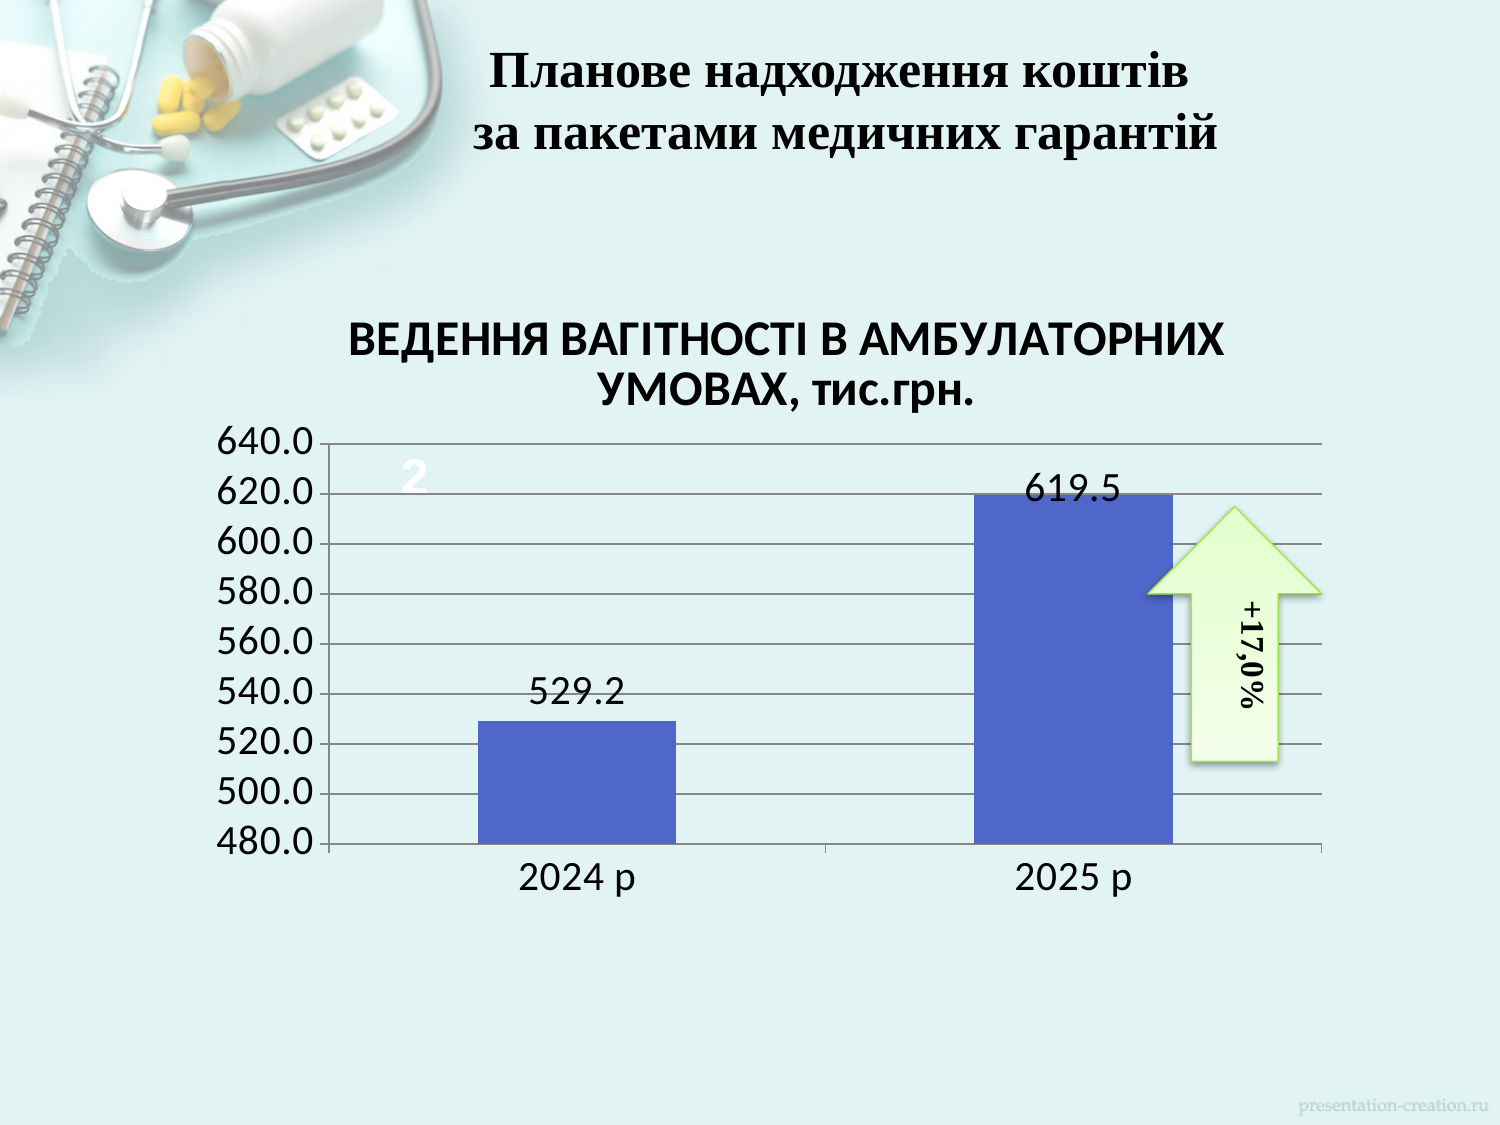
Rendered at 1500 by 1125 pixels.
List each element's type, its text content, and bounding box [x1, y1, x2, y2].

text_box Планове надходження коштів за пакетами медичних гарантій [324, 45, 1368, 150]
chart [100, 302, 1329, 977]
